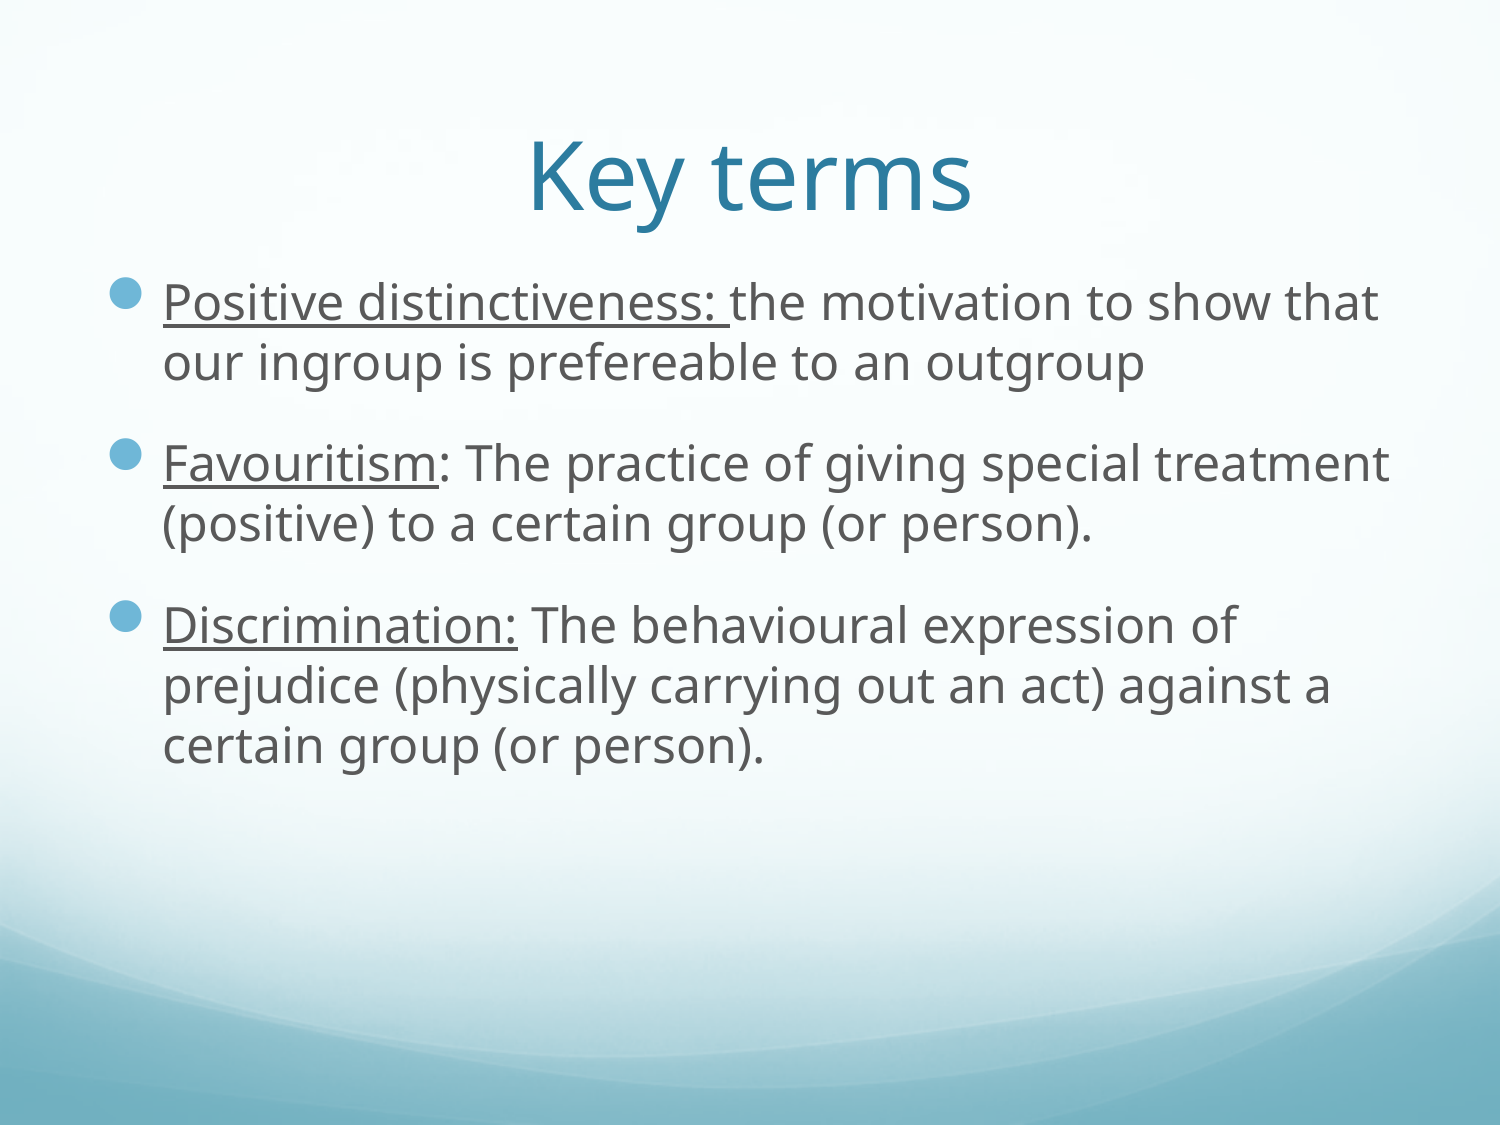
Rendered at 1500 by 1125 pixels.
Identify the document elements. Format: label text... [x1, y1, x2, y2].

title Key terms [90, 17, 1410, 237]
list Positive distinctiveness: the motivation to show that our ingroup is prefereable to an outgroup Favouritism: The practice of giving special treatment (positive) to a certain group (or person). Discrimination: The behavioural expression of prejudice (physically carrying out an act) against a certain group (or person). [90, 262, 1410, 975]
